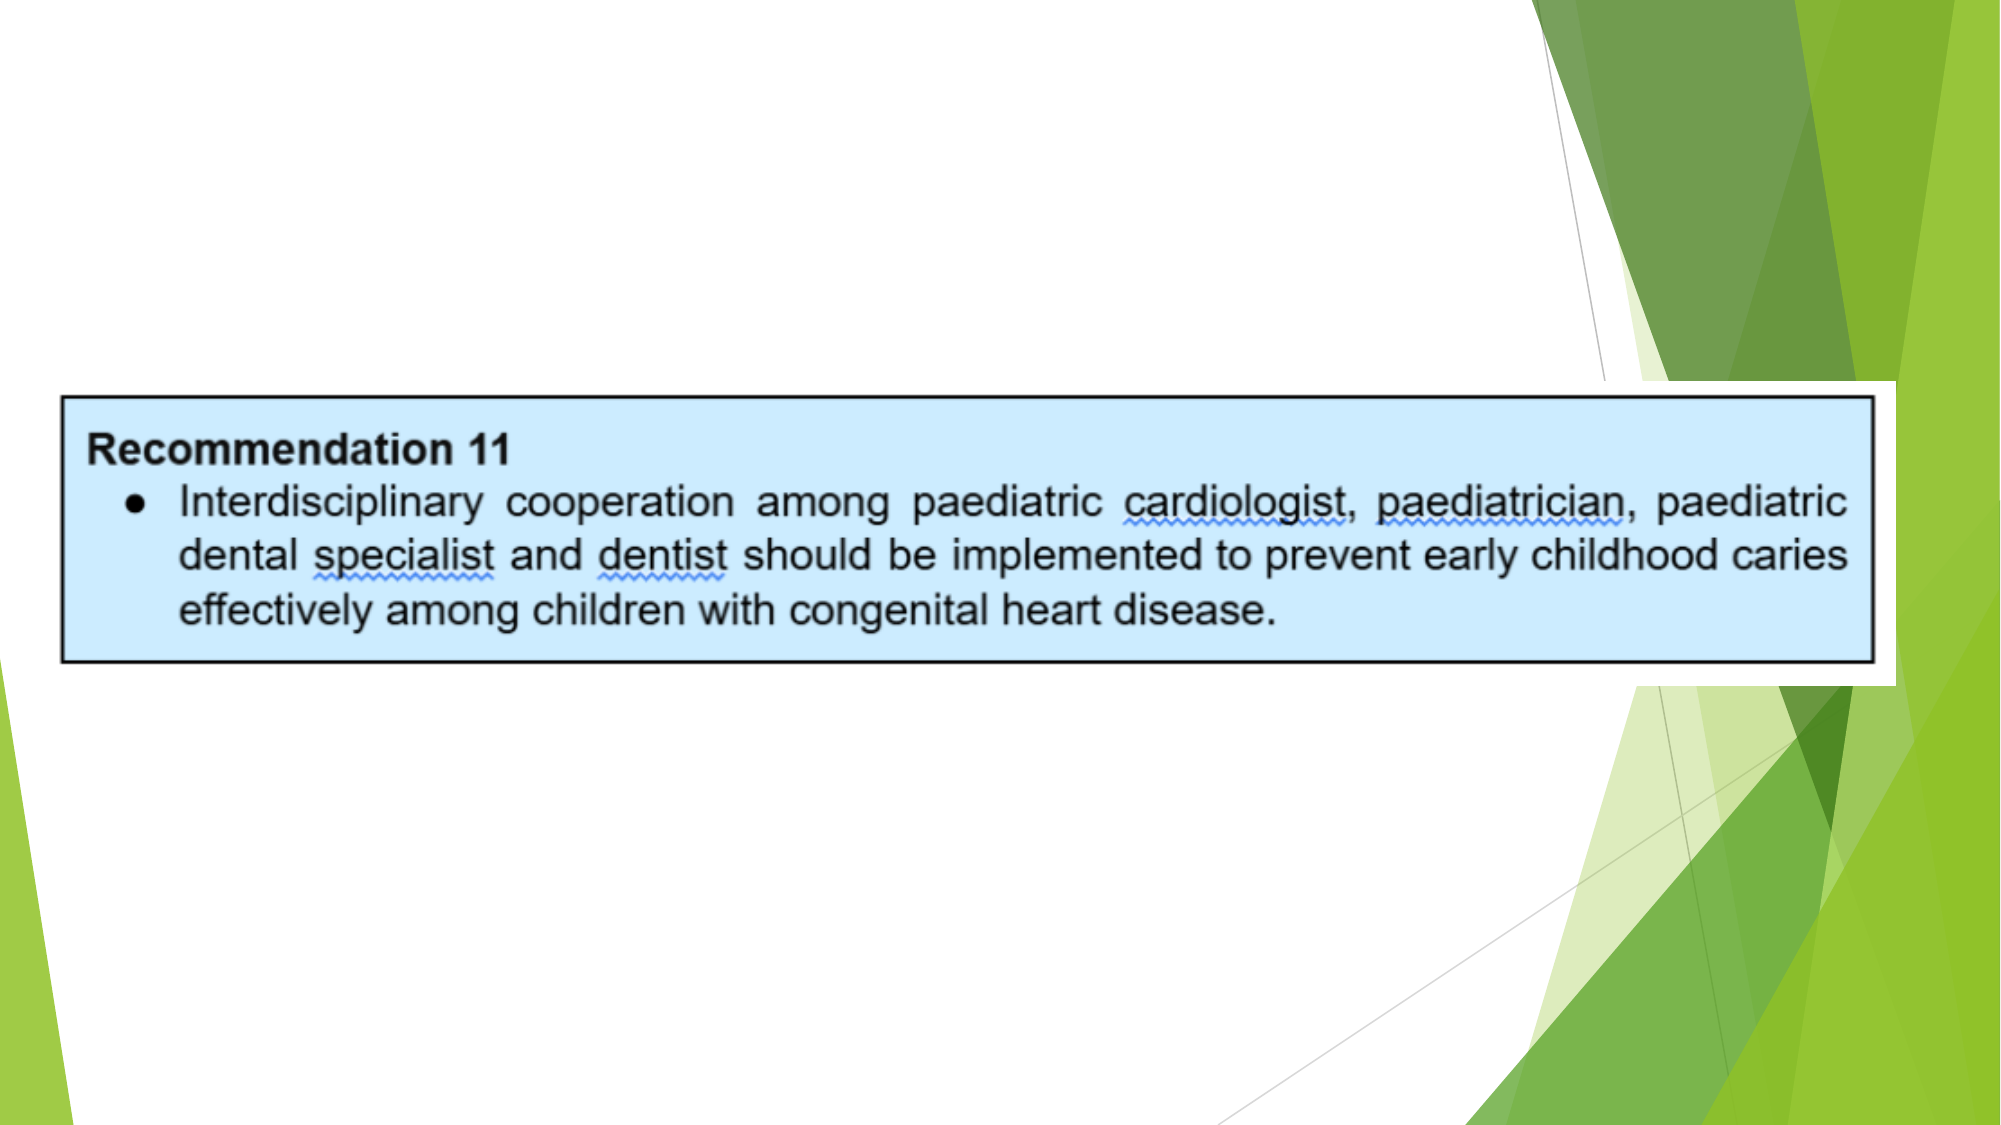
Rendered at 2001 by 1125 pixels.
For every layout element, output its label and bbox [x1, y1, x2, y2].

picture [42, 381, 1896, 686]
